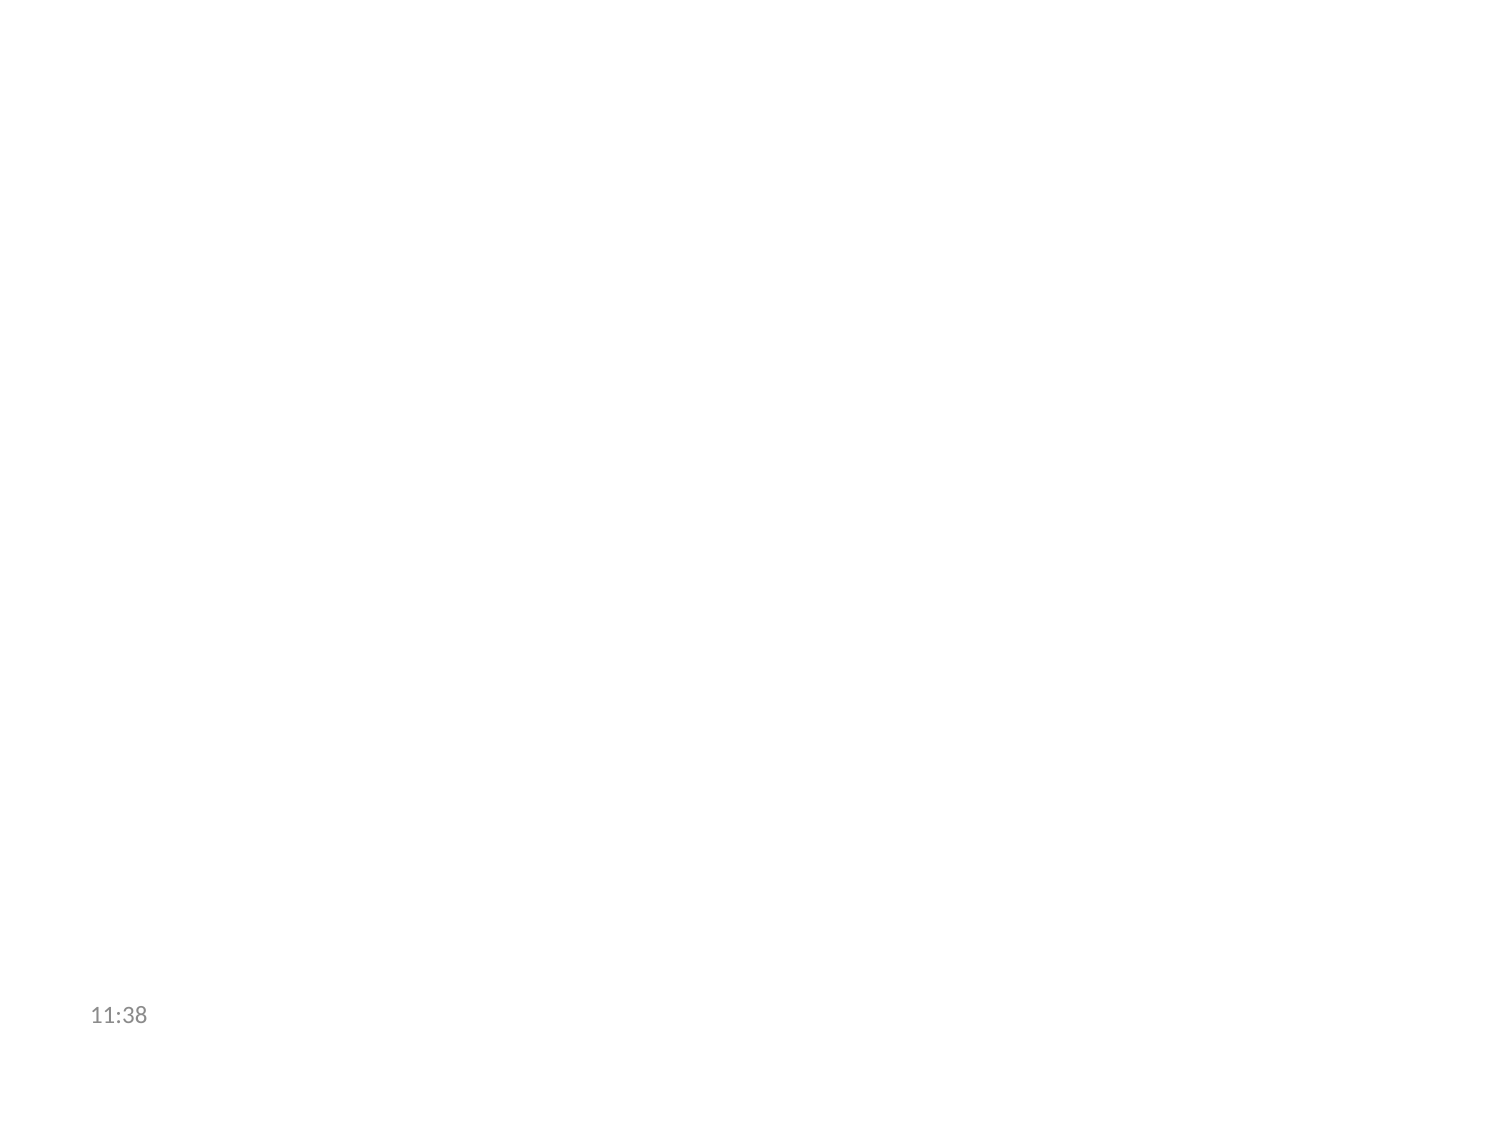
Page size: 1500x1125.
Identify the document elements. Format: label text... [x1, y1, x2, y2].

text_box 15:35 [75, 983, 425, 1044]
